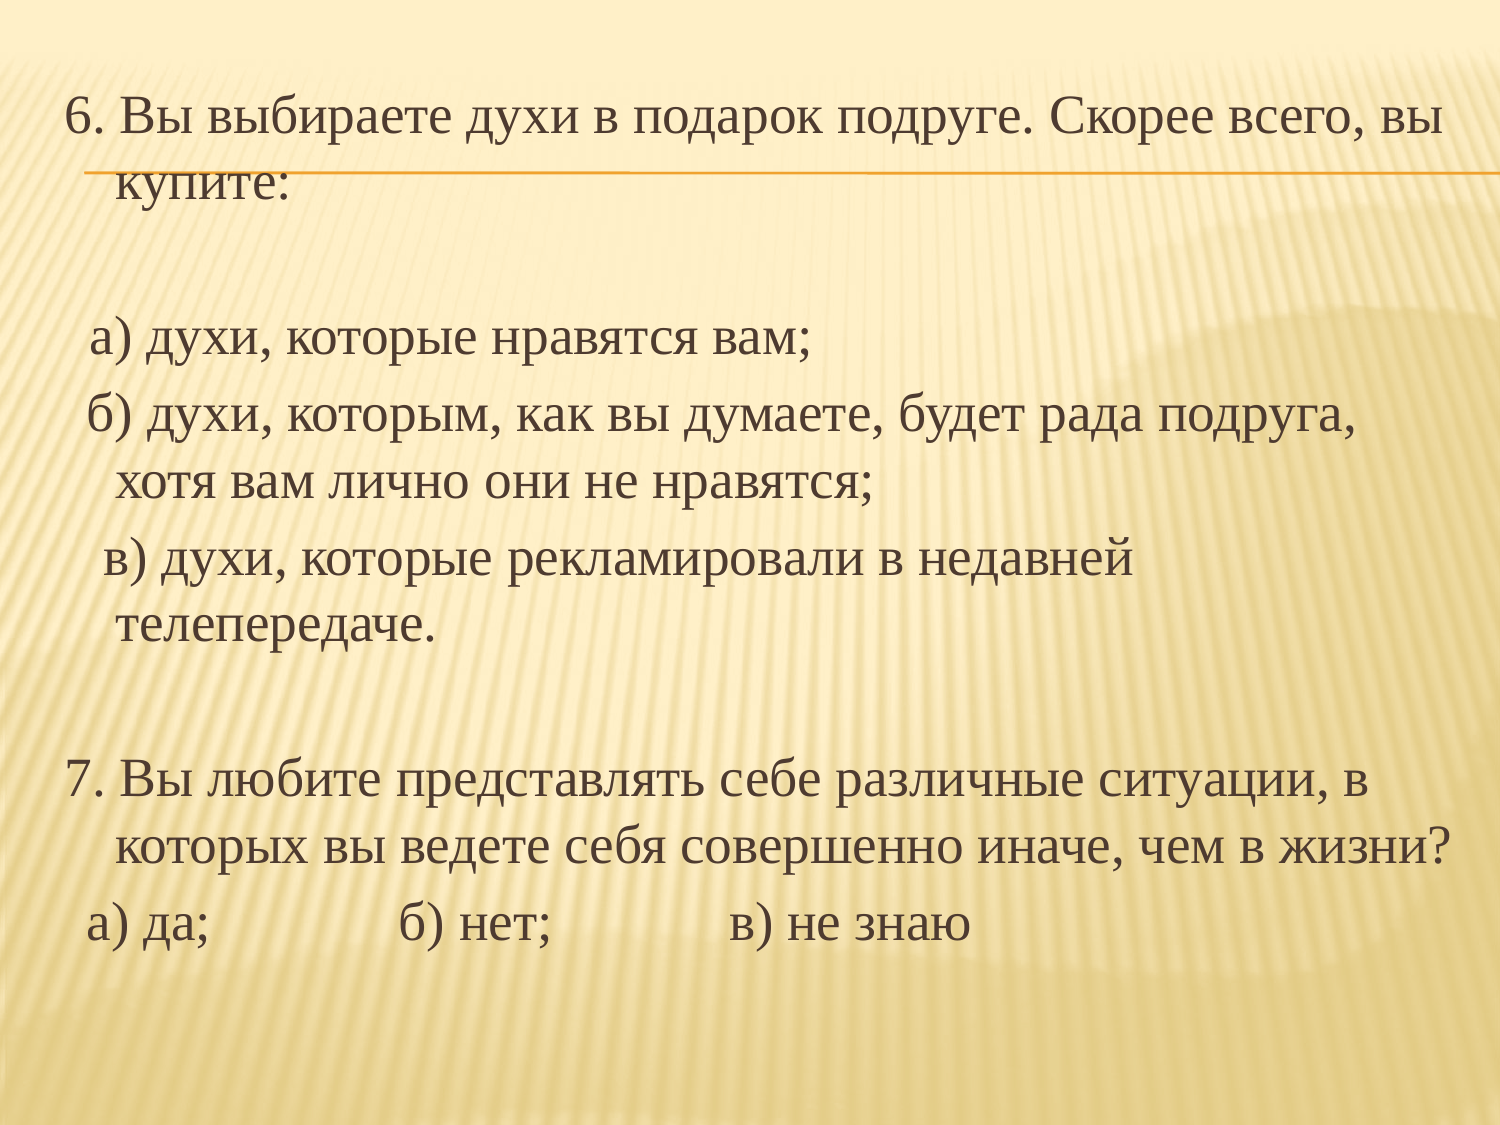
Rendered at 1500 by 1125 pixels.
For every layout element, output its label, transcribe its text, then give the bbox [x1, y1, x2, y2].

list 6. Вы выбираете духи в подарок подруге. Скорее всего, вы купите: а) духи, которые нравятся вам; б) духи, которым, как вы думаете, будет рада подруга, хотя вам лично они не нравятся; в) духи, которые рекламировали в недавней телепередаче. 7. Вы любите представлять себе различные ситуации, в которых вы ведете себя совершенно иначе, чем в жизни? а) да; б) нет; в) не знаю [50, 70, 1475, 998]
